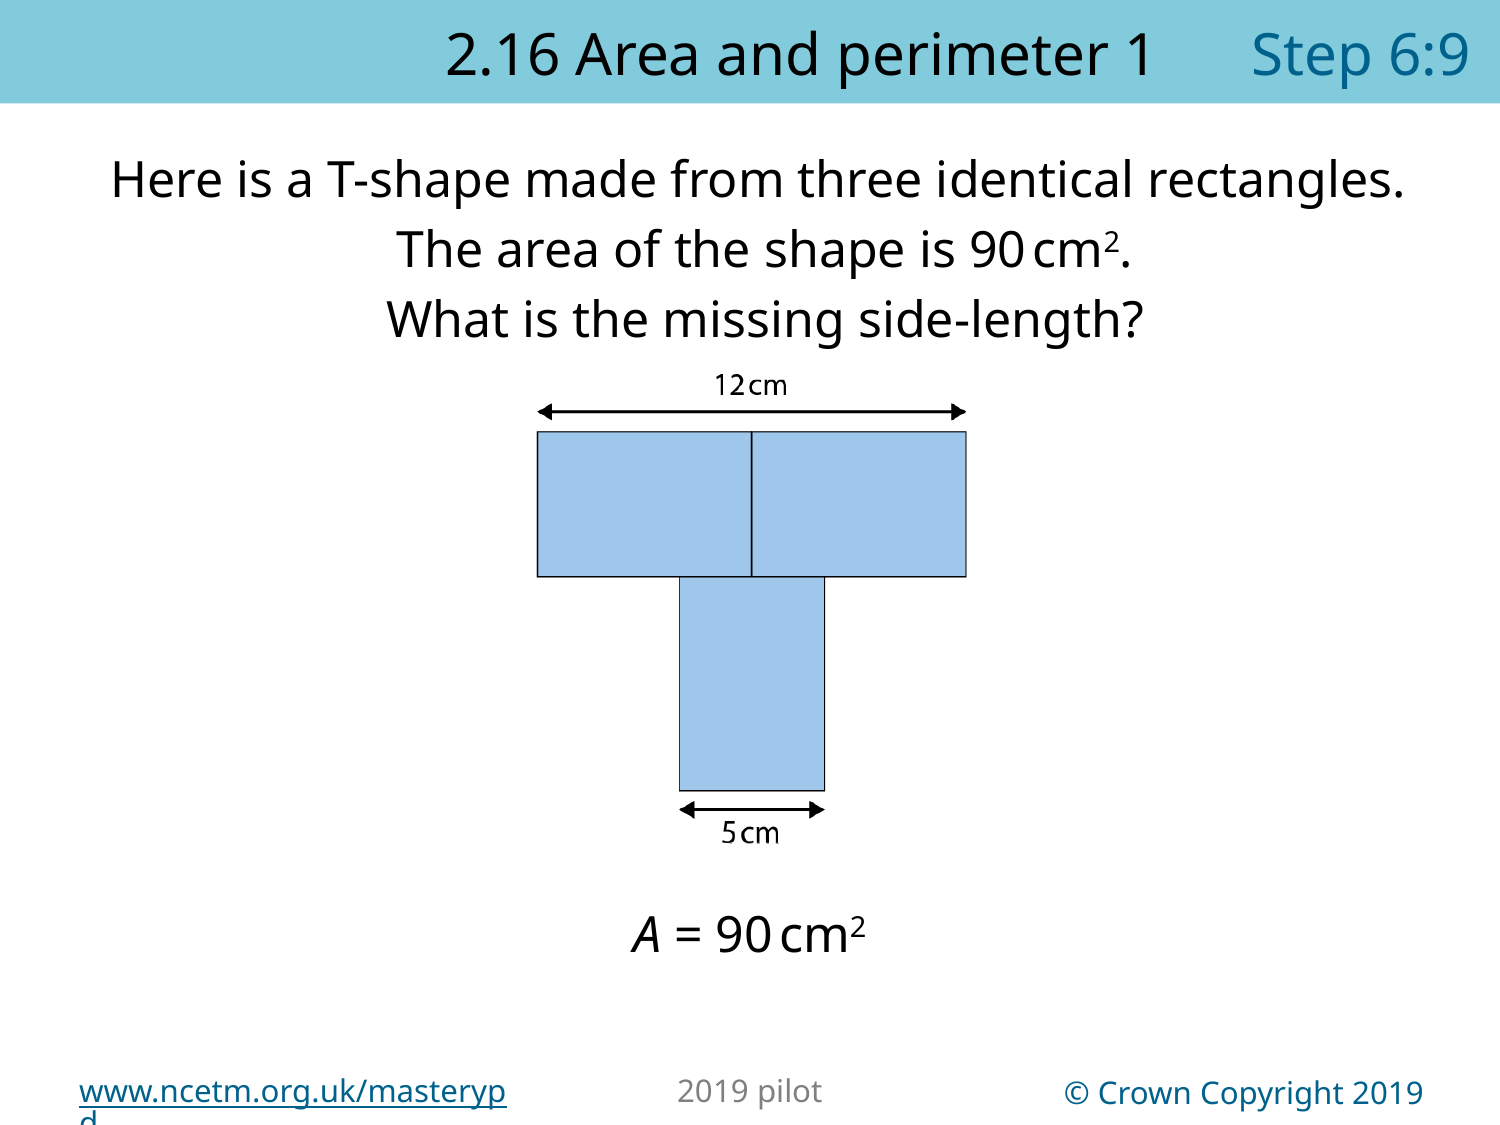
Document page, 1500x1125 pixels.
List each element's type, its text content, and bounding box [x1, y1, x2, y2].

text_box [719, 820, 781, 844]
picture [400, 368, 1100, 872]
text_box Here is a T-shape made from three identical rectangles. The area of the shape is 90 cm2. What is the missing side-length? [95, 139, 1435, 355]
text_box A = 90 cm2 [618, 895, 882, 971]
list 2.16 Area and perimeter 1 Step 6:9 [0, 0, 1500, 104]
